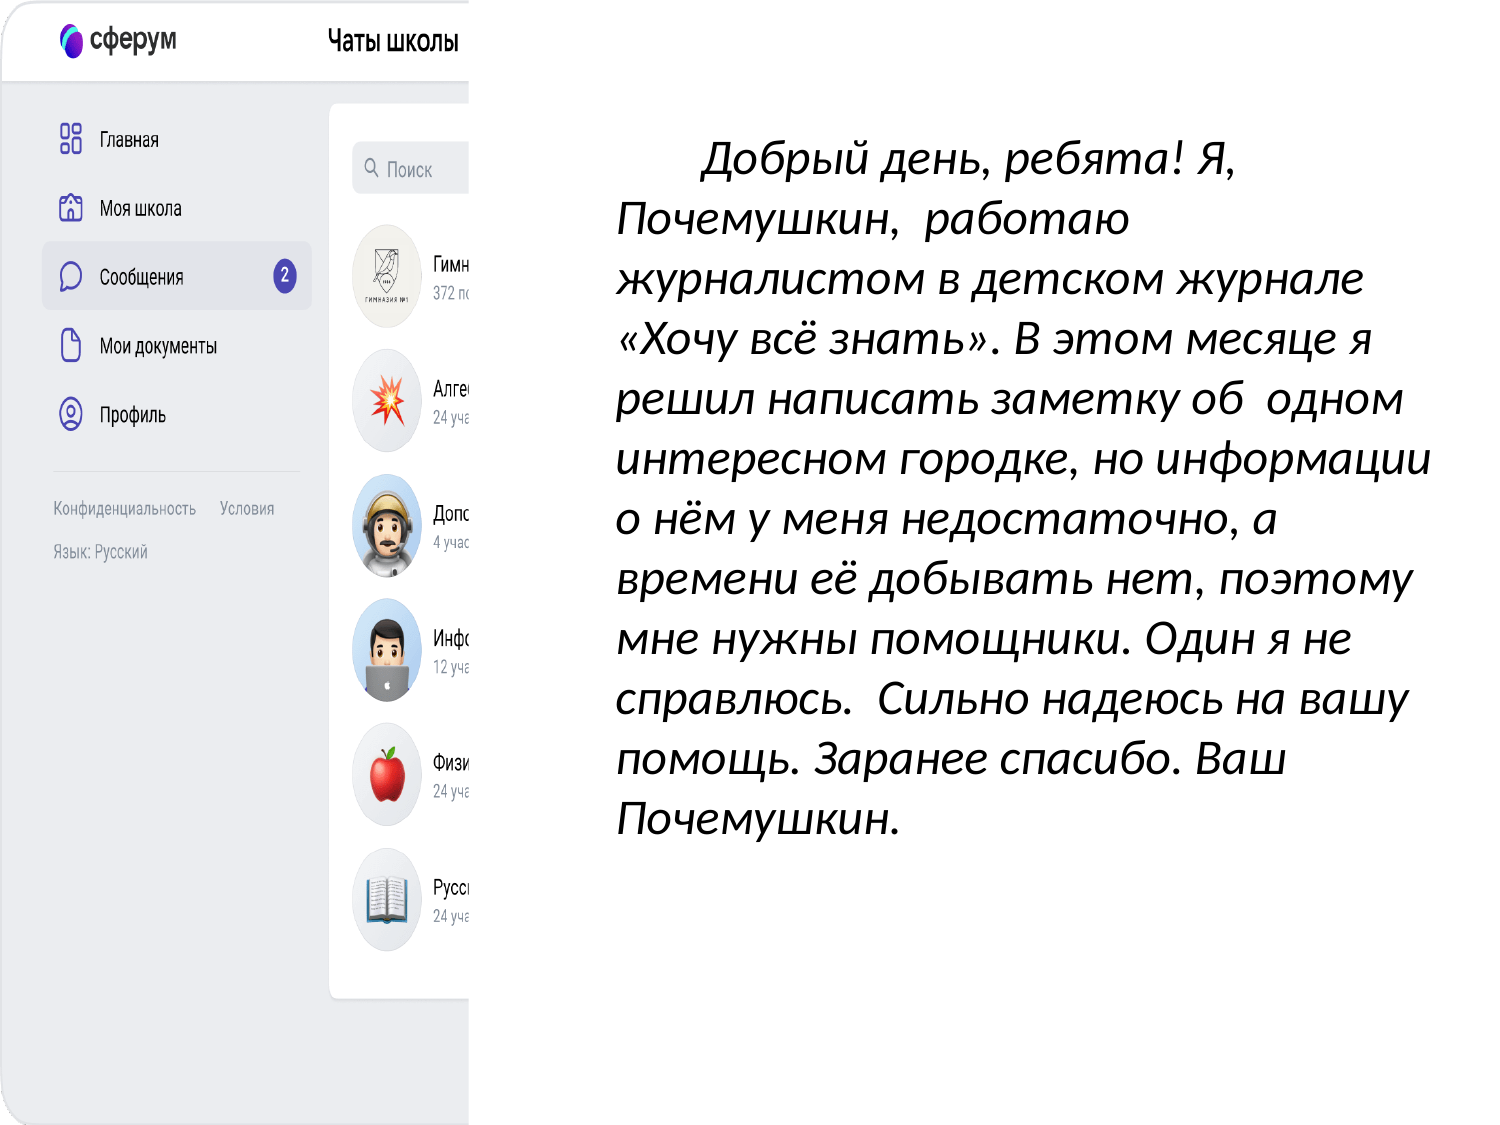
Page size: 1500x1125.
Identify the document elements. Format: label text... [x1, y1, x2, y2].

list Добрый день, ребята! Я, Почемушкин, работаю журналистом в детском журнале «Хочу всё знать». В этом месяце я решил написать заметку об одном интересном городке, но информации о нём у меня недостаточно, а времени её добывать нет, поэтому мне нужны помощники. Один я не справлюсь. Сильно надеюсь на вашу помощь. Заранее спасибо. Ваш Почемушкин. [550, 117, 1454, 860]
picture [0, 0, 469, 1125]
